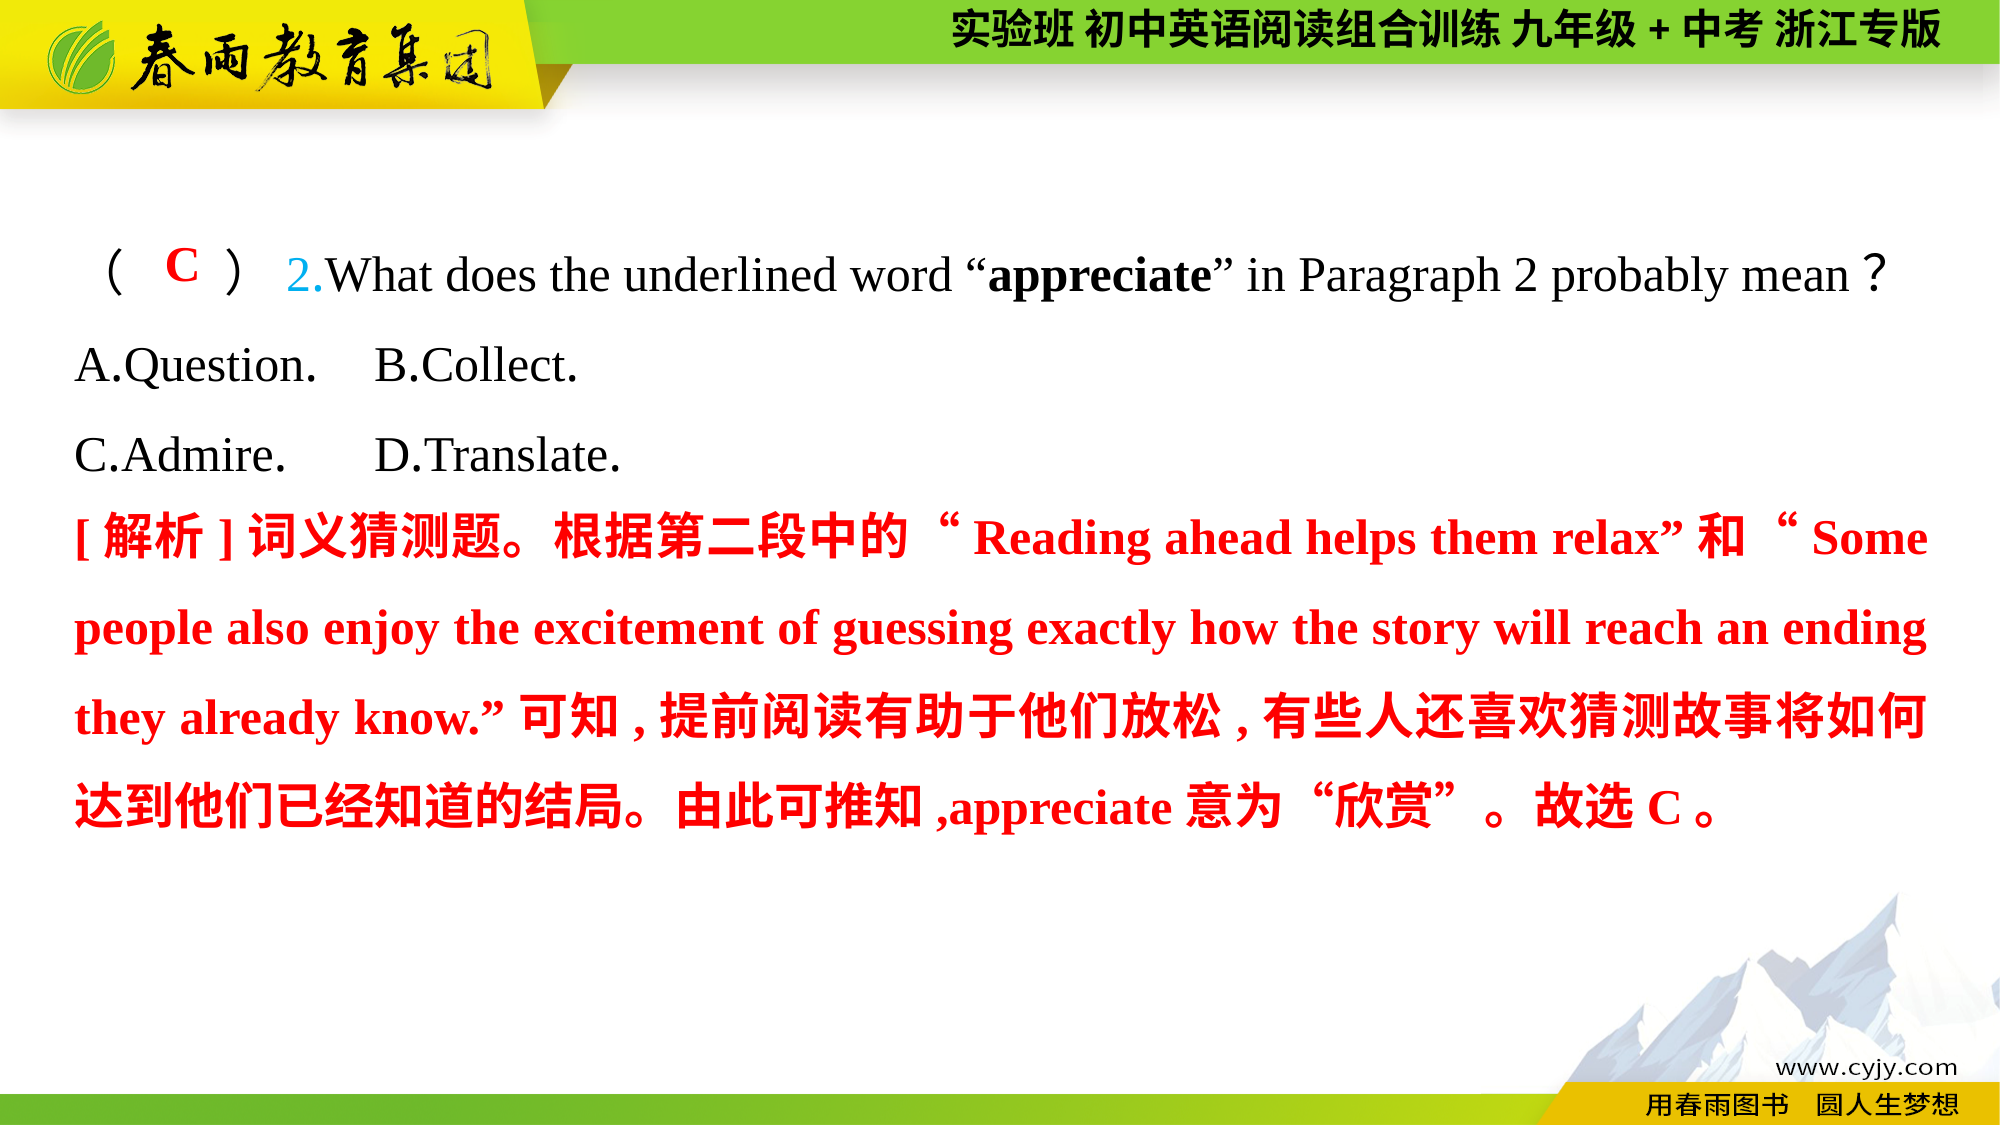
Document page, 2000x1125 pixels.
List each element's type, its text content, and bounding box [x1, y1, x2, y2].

text_box [解析]词义猜测题。根据第二段中的“Reading ahead helps them relax”和“Some people also enjoy the excitement of guessing exactly how the story will reach an ending they already know.”可知,提前阅读有助于他们放松,有些人还喜欢猜测故事将如何达到他们已经知道的结局。由此可推知,appreciate意为“欣赏”。故选C。 [59, 467, 1944, 843]
text_box C [149, 223, 216, 299]
list （ ）2.What does the underlined word “appreciate” in Paragraph 2 probably mean？ A.Question. B.Collect. C.Admire. D.Translate. [59, 204, 1944, 467]
picture [0, 0, 2000, 1125]
